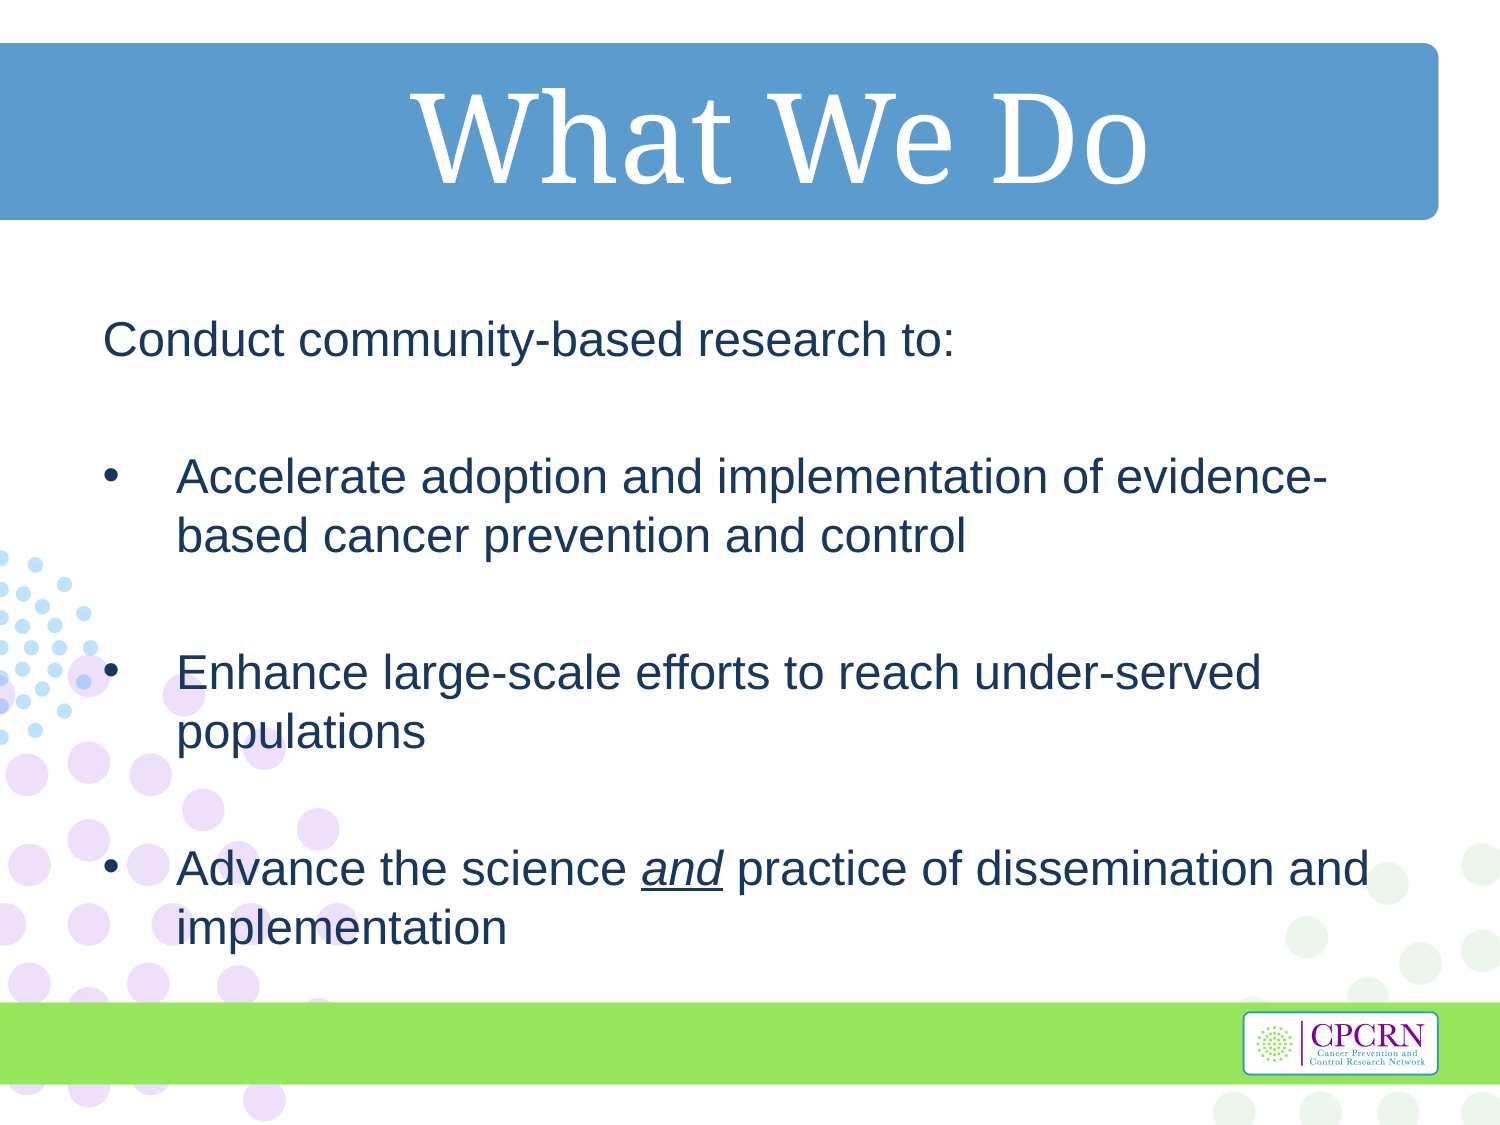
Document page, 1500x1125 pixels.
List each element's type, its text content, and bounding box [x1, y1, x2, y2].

list Conduct community-based research to: Accelerate adoption and implementation of evidence-based cancer prevention and control Enhance large-scale efforts to reach under-served populations Advance the science and practice of dissemination and implementation [87, 299, 1438, 963]
picture [0, 0, 1500, 1125]
list What We Do [162, 54, 1400, 213]
